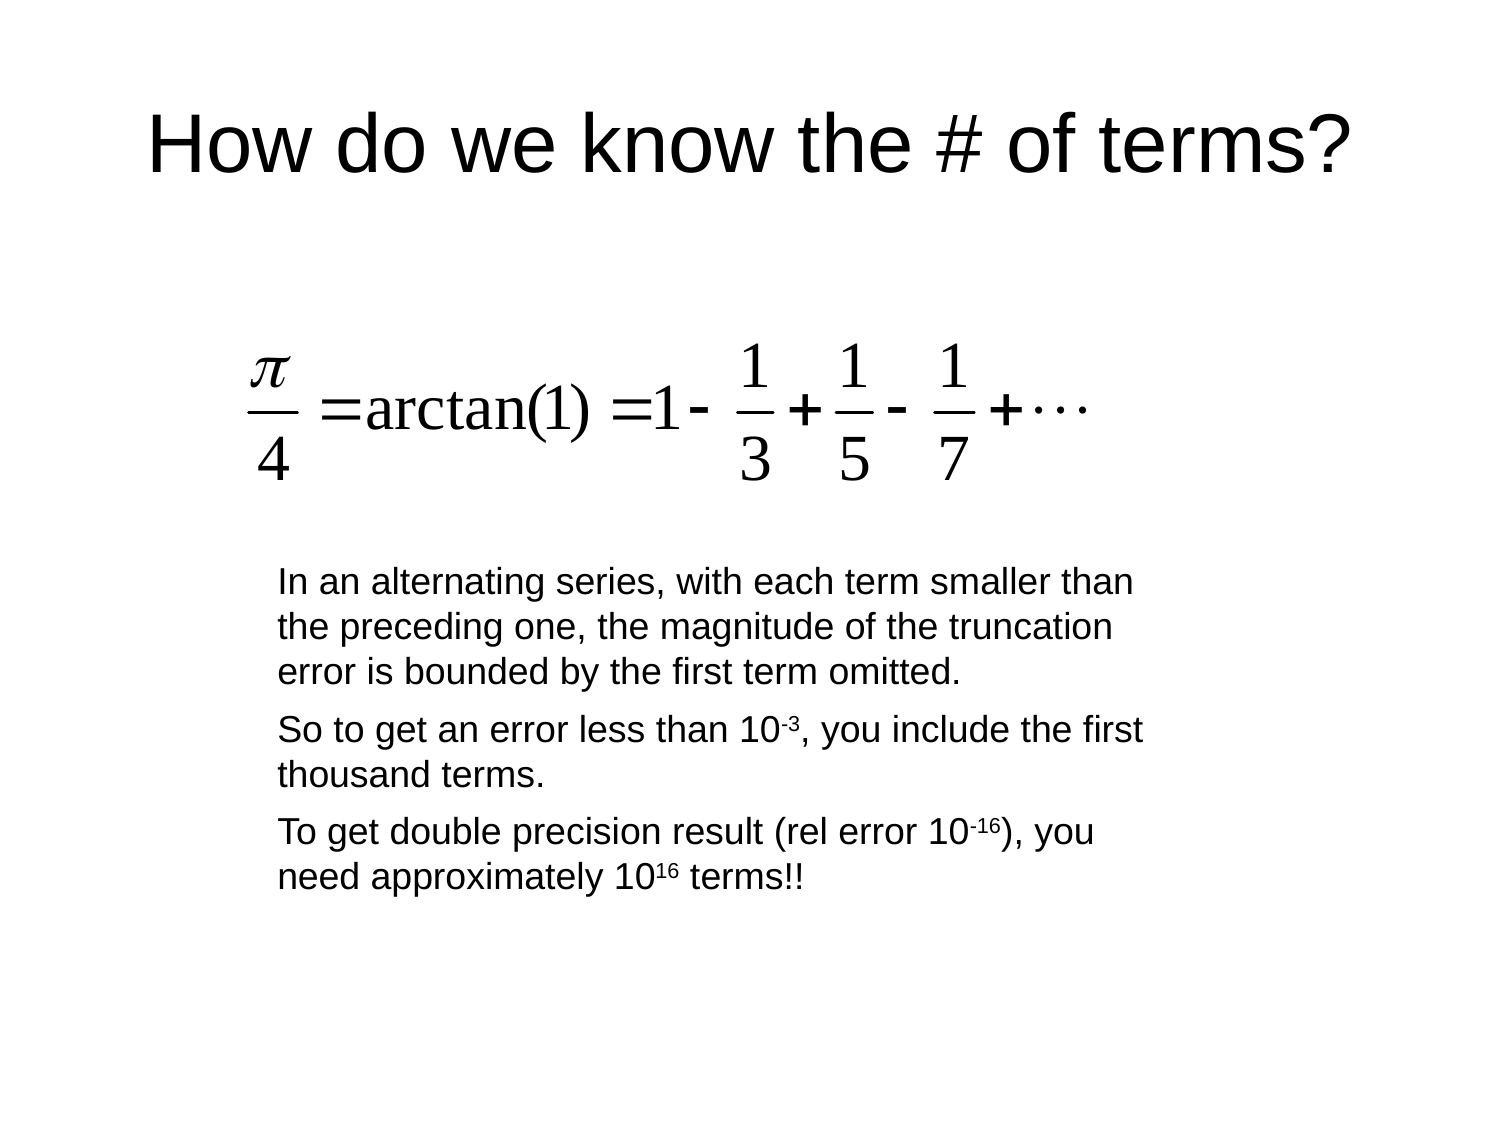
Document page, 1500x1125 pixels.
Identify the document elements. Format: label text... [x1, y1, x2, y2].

title How do we know the # of terms? [74, 44, 1426, 233]
text_box In an alternating series, with each term smaller than the preceding one, the magnitude of the truncation error is bounded by the first term omitted. So to get an error less than 10-3, you include the first thousand terms. To get double precision result (rel error 10-16), you need approximately 1016 terms!! [262, 549, 1200, 905]
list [237, 324, 1101, 496]
